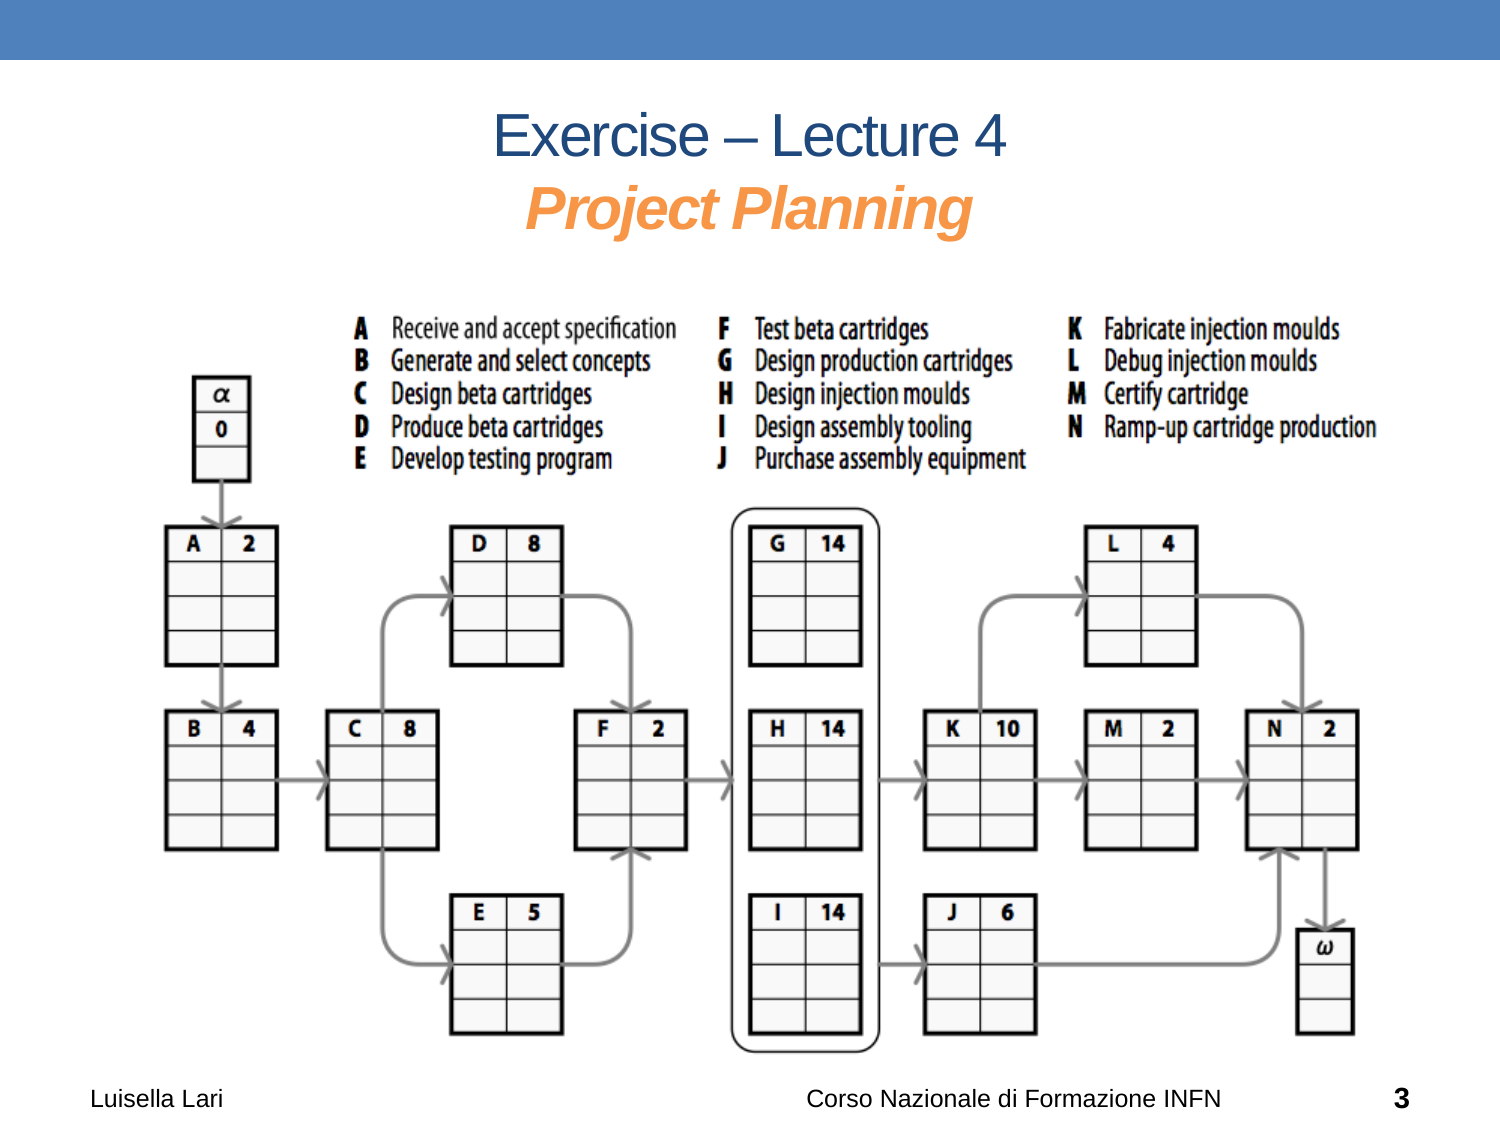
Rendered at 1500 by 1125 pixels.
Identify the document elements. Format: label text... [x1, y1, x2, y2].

picture [135, 293, 1388, 1071]
slide_number 3 [1250, 1070, 1425, 1125]
text_box AWAKE – The Coffee Printer [74, 270, 1425, 433]
title Exercise – Lecture 4 Project Planning [75, 87, 1425, 250]
slide_number Luisella Lari [75, 1070, 550, 1125]
footer Corso Nazionale di Formazione INFN [562, 1079, 1238, 1125]
